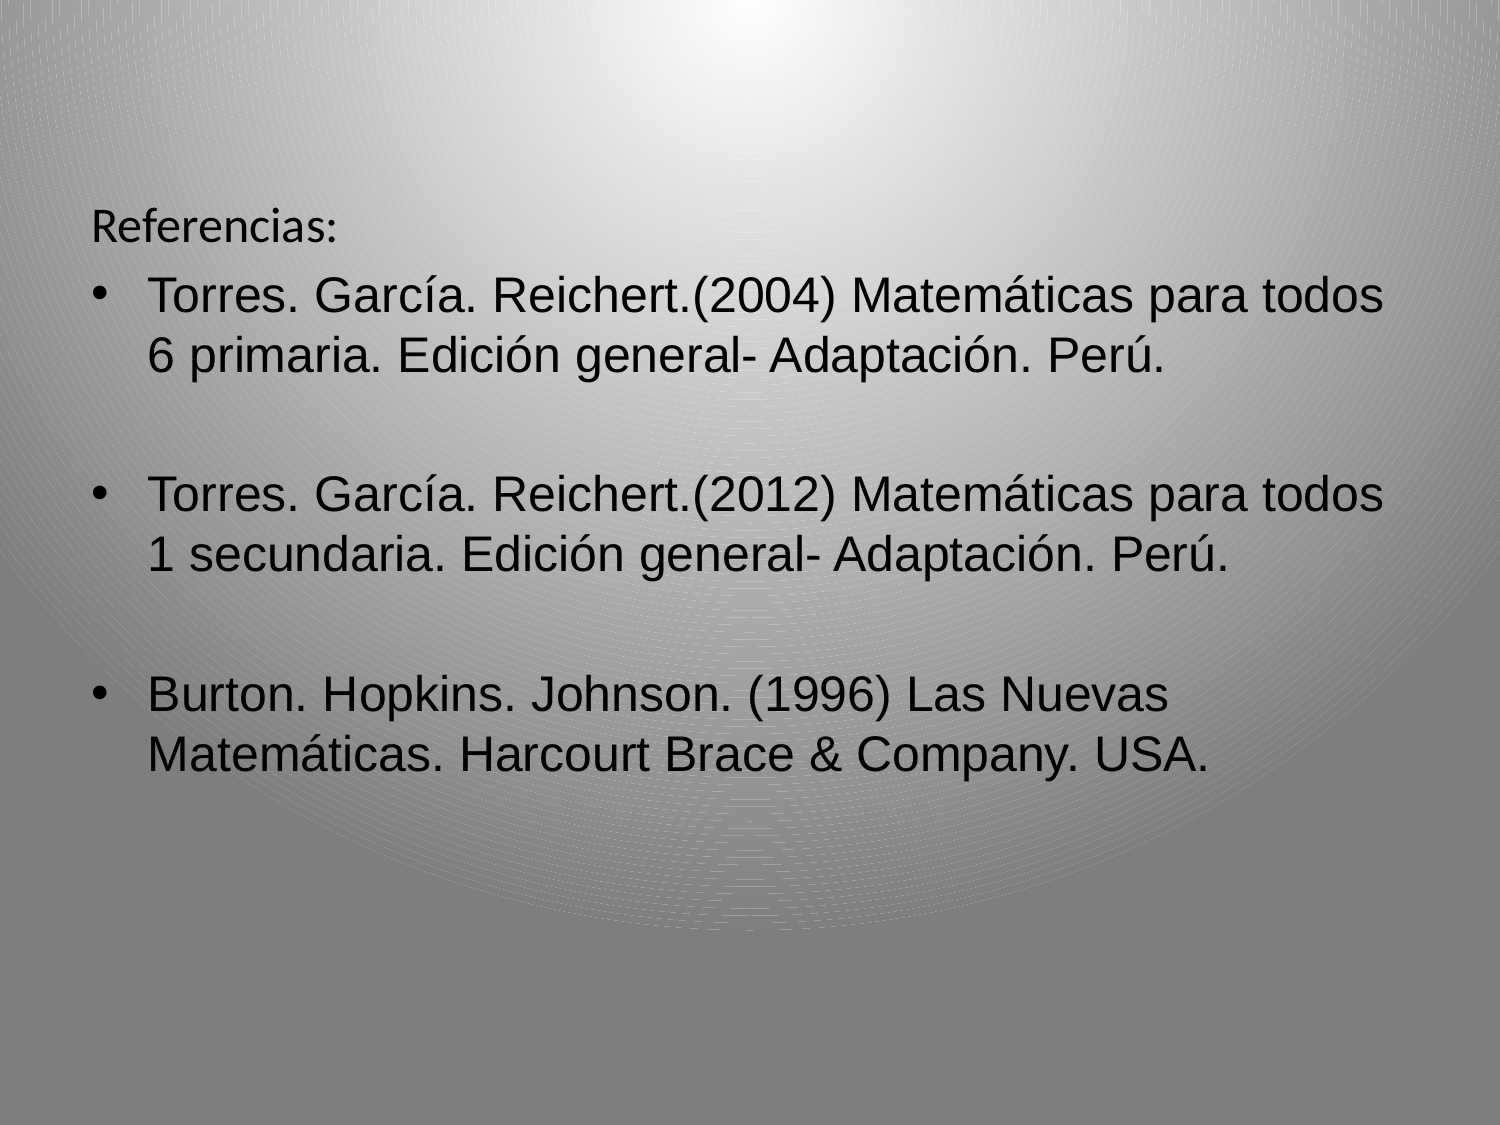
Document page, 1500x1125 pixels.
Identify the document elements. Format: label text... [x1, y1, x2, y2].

list Referencias: Torres. García. Reichert.(2004) Matemáticas para todos 6 primaria. Edición general- Adaptación. Perú. Torres. García. Reichert.(2012) Matemáticas para todos 1 secundaria. Edición general- Adaptación. Perú. Burton. Hopkins. Johnson. (1996) Las Nuevas Matemáticas. Harcourt Brace & Company. USA. [76, 184, 1427, 882]
